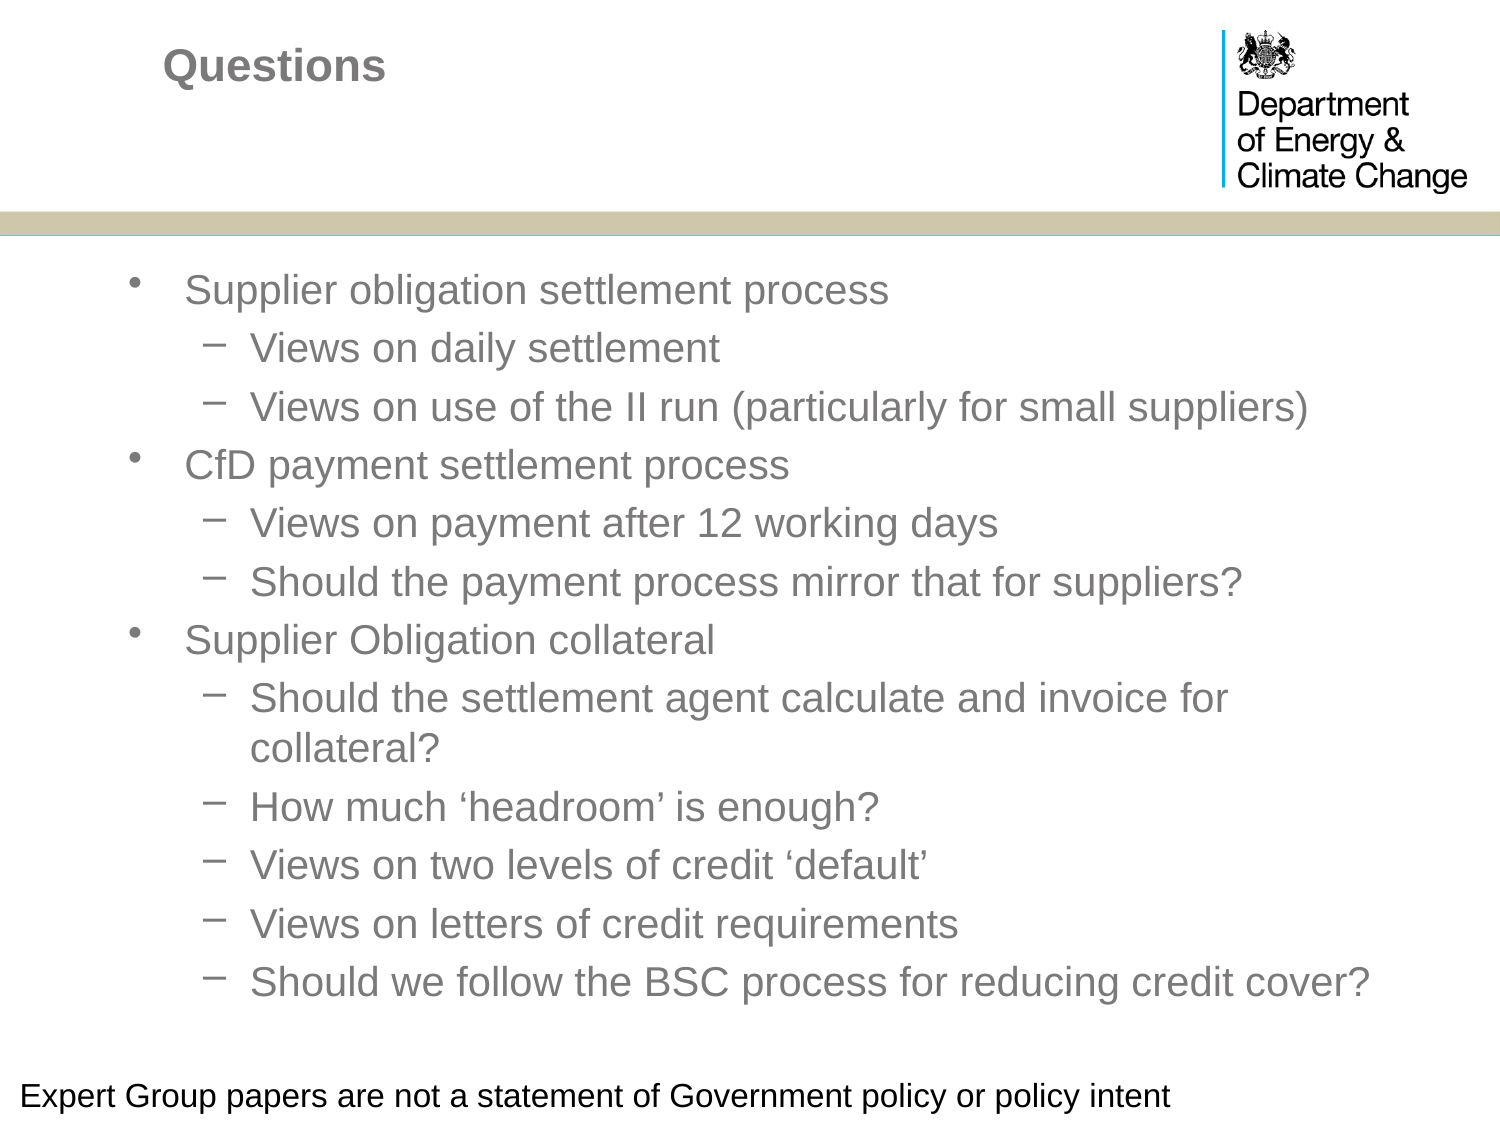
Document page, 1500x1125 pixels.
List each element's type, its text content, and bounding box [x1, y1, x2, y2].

picture [1222, 30, 1467, 194]
title Questions [147, 27, 1034, 112]
text_box Expert Group papers are not a statement of Government policy or policy intent [4, 1067, 1500, 1122]
list Supplier obligation settlement process Views on daily settlement Views on use of the II run (particularly for small suppliers) CfD payment settlement process Views on payment after 12 working days Should the payment process mirror that for suppliers? Supplier Obligation collateral Should the settlement agent calculate and invoice for collateral? How much ‘headroom’ is enough? Views on two levels of credit ‘default’ Views on letters of credit requirements Should we follow the BSC process for reducing credit cover? [112, 255, 1427, 1067]
picture [0, 208, 1500, 236]
